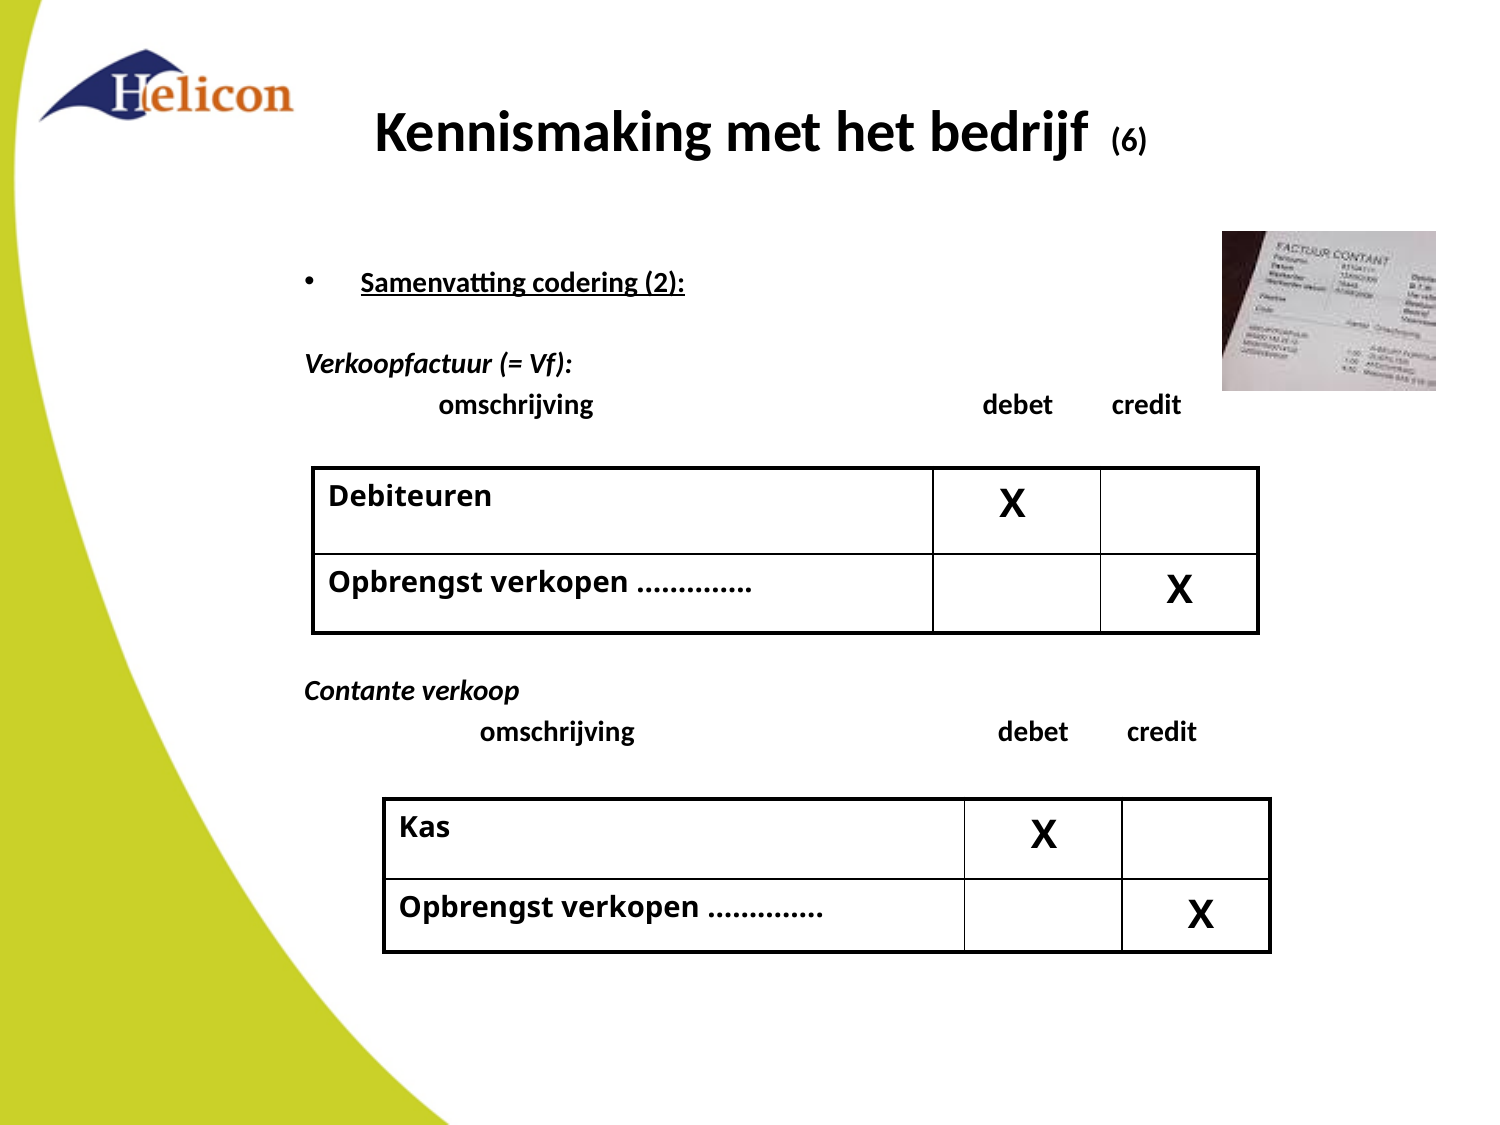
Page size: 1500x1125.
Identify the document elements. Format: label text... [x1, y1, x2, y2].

table_cell [934, 555, 1100, 631]
table_header [1101, 470, 1256, 553]
title Kennismaking met het bedrijf (6) [123, 20, 1400, 208]
table_cell X [1123, 880, 1268, 950]
table_cell [965, 880, 1121, 950]
picture [0, 0, 1500, 1125]
table_header Debiteuren [315, 470, 932, 553]
table_header X [965, 801, 1121, 878]
table_cell Opbrengst verkopen ………….. [386, 880, 964, 950]
table_header X [934, 470, 1100, 553]
table_cell X [1101, 555, 1256, 631]
table_cell Opbrengst verkopen ………….. [315, 555, 932, 631]
table_header [1123, 801, 1268, 878]
list Samenvatting codering (2): Verkoopfactuur (= Vf): omschrijving debet credit Contante verkoop omschrijving debet credit [289, 255, 1366, 931]
table_header Kas [386, 801, 964, 878]
